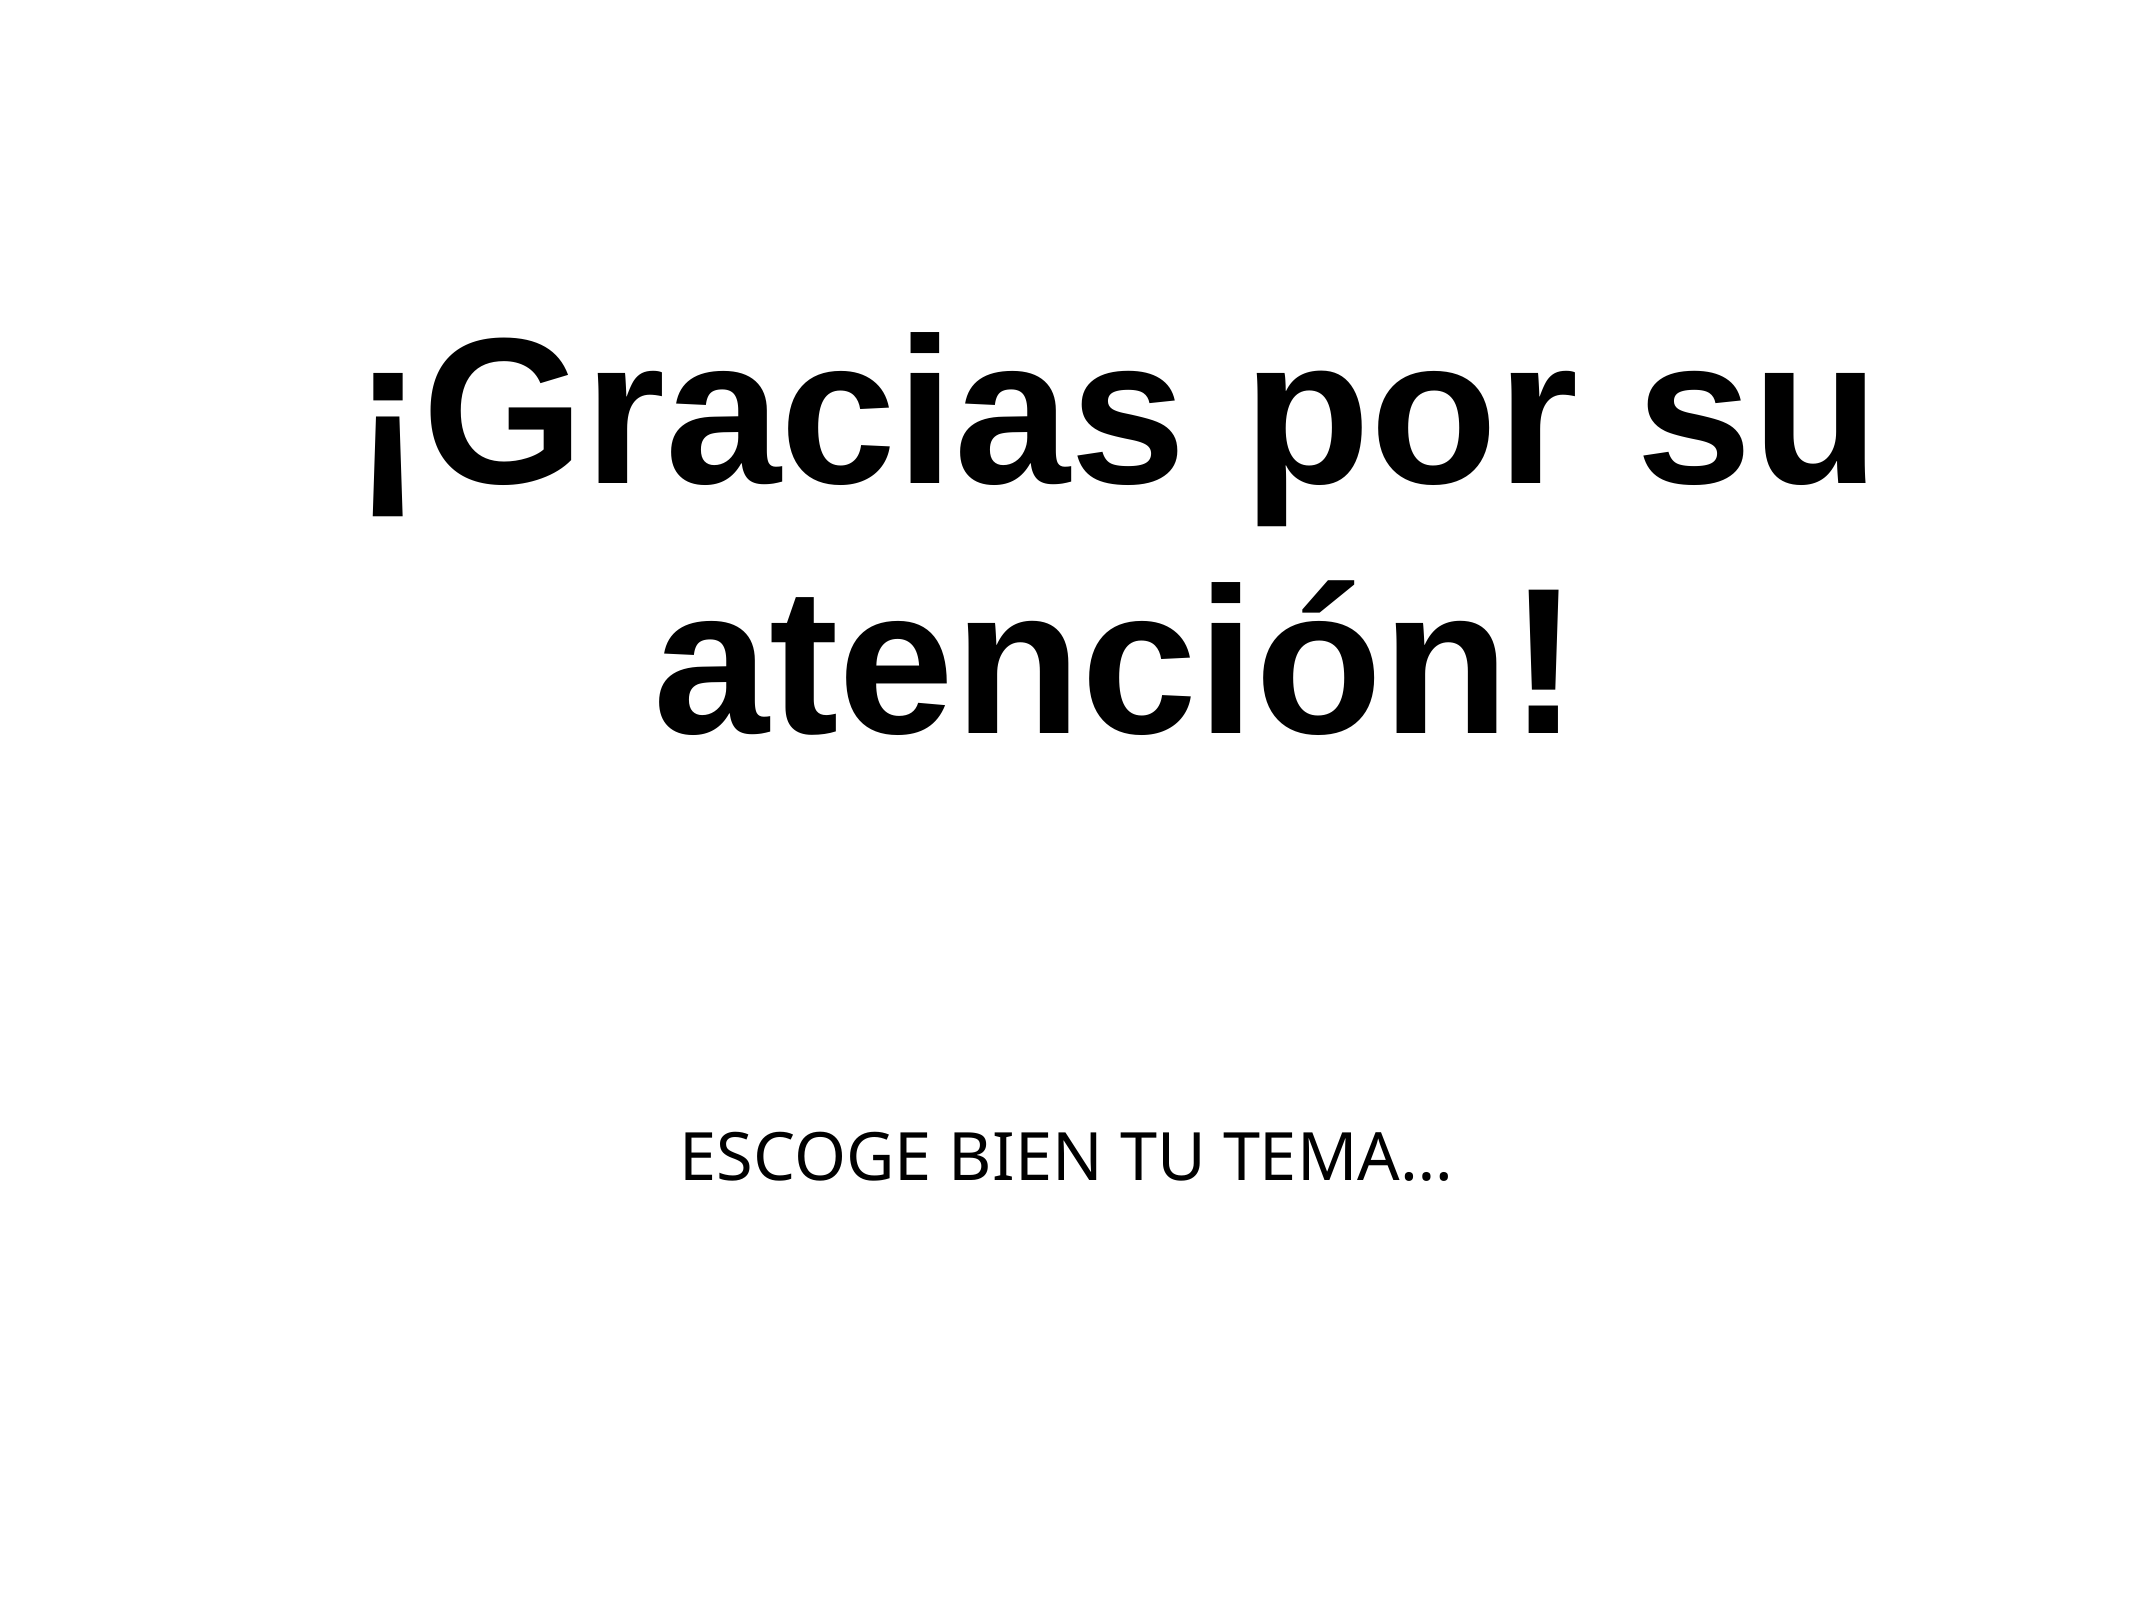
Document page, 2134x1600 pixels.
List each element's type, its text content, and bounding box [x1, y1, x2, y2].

list ESCOGE BIEN TU TEMA… [207, 1113, 1926, 1300]
title ¡Gracias por su atención! [257, 232, 1976, 776]
